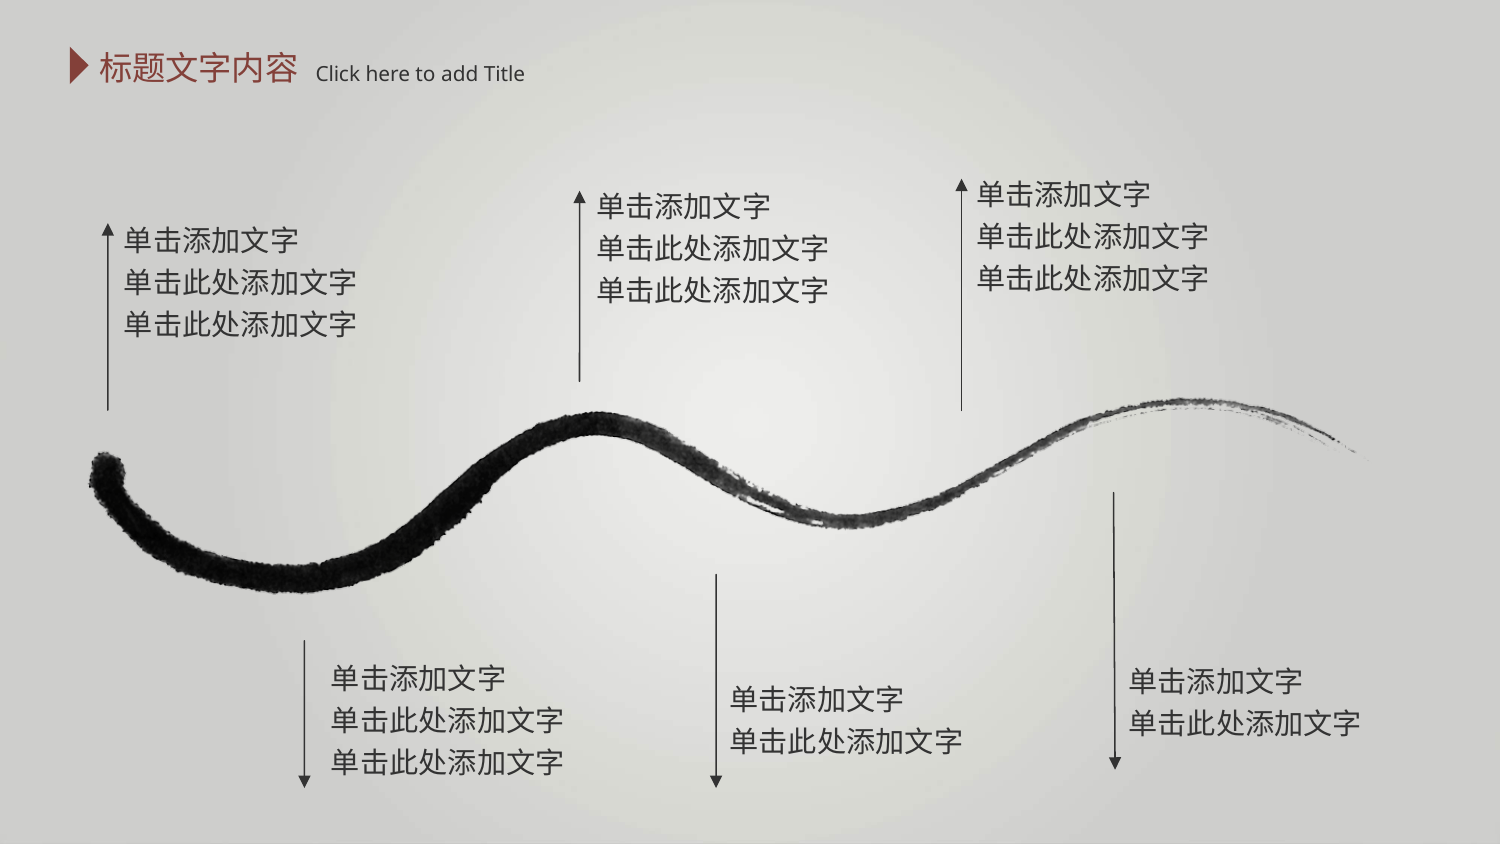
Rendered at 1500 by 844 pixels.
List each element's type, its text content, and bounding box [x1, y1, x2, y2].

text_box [69, 39, 547, 95]
text_box [573, 190, 586, 362]
text_box 单击添加文字 单击此处添加文字 [717, 667, 1019, 766]
text_box [709, 608, 723, 789]
text_box [101, 223, 115, 362]
text_box 单击添加文字 单击此处添加文字 [1115, 649, 1418, 748]
text_box 单击添加文字 单击此处添加文字 单击此处添加文字 [581, 173, 886, 315]
text_box [298, 640, 311, 789]
text_box [1108, 608, 1122, 770]
text_box [955, 178, 968, 362]
text_box 单击添加文字 单击此处添加文字 单击此处添加文字 [316, 646, 620, 787]
text_box 单击添加文字 单击此处添加文字 单击此处添加文字 [961, 161, 1266, 303]
text_box 单击添加文字 单击此处添加文字 单击此处添加文字 [109, 208, 408, 349]
picture [0, 0, 1500, 844]
